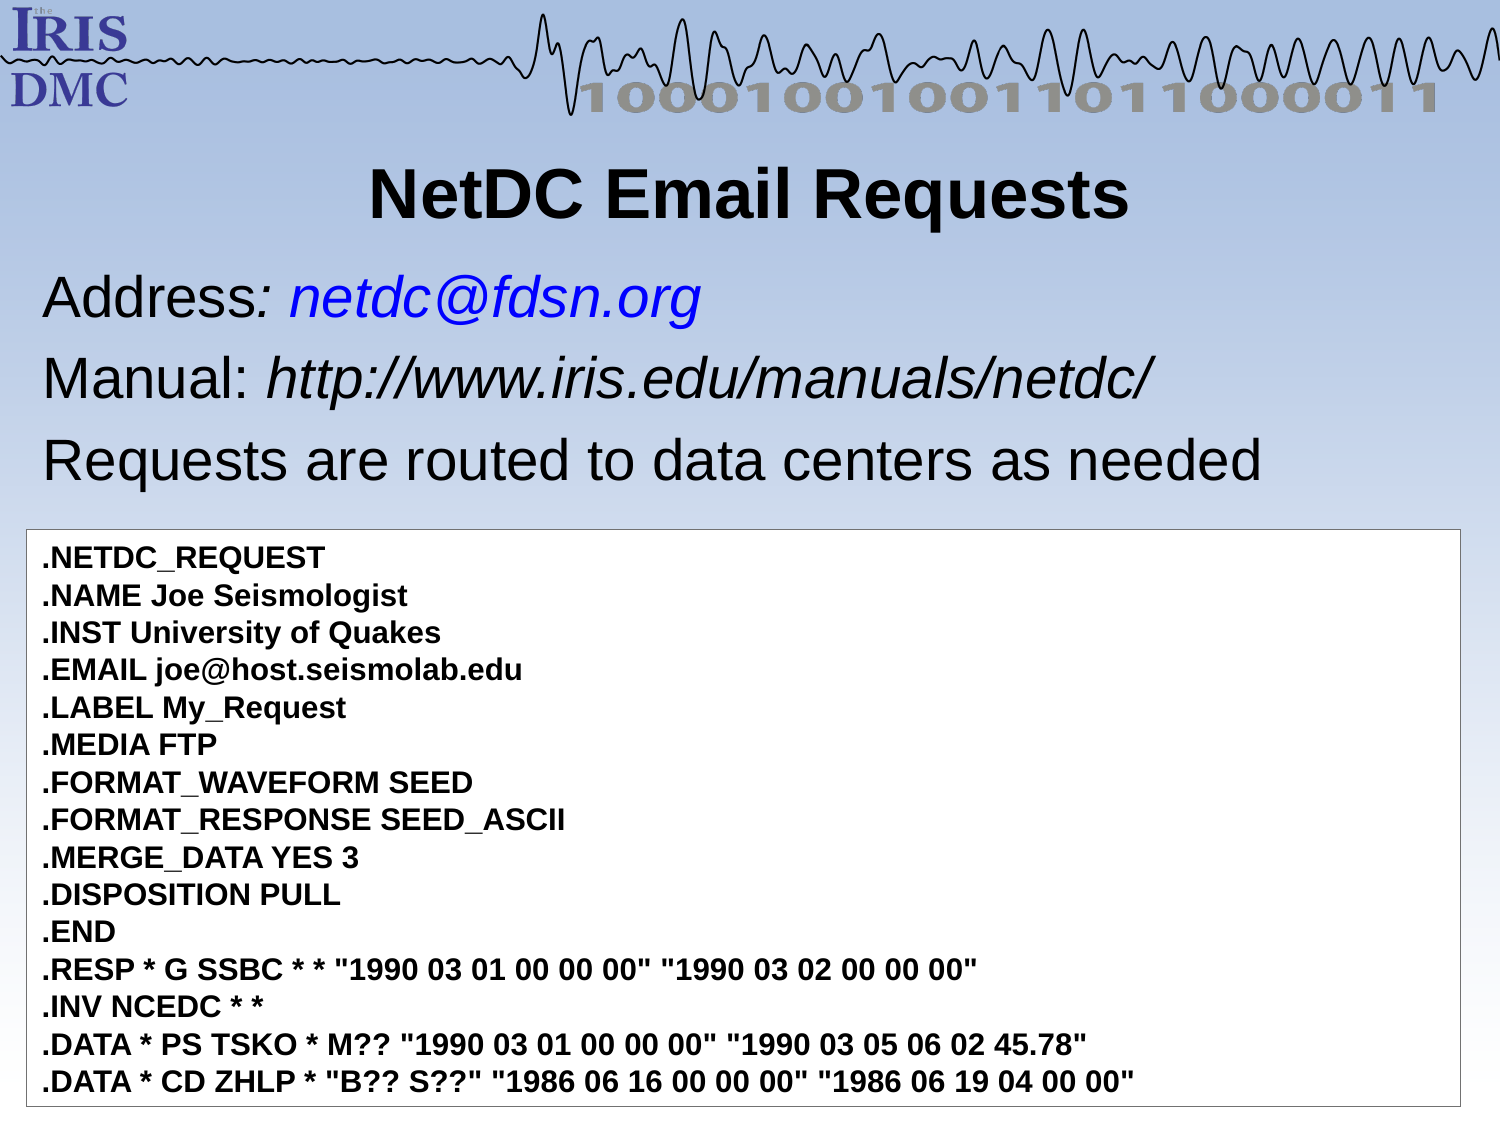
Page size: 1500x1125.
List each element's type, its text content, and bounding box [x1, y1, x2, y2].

list Address: netdc@fdsn.org Manual: http://www.iris.edu/manuals/netdc/ Requests are routed to data centers as needed [27, 250, 1500, 523]
picture [0, 253, 1500, 1125]
text_box .NETDC_REQUEST .NAME Joe Seismologist .INST University of Quakes .EMAIL joe@host.seismolab.edu .LABEL My_Request .MEDIA FTP .FORMAT_WAVEFORM SEED .FORMAT_RESPONSE SEED_ASCII .MERGE_DATA YES 3 .DISPOSITION PULL .END .RESP * G SSBC * * "1990 03 01 00 00 00" "1990 03 02 00 00 00" .INV NCEDC * * .DATA * PS TSKO * M?? "1990 03 01 00 00 00" "1990 03 05 06 02 45.78" .DATA * CD ZHLP * "B?? S??" "1986 06 16 00 00 00" "1986 06 19 04 00 00" [26, 529, 1461, 1107]
title NetDC Email Requests [0, 127, 1500, 253]
picture [0, 0, 1500, 127]
